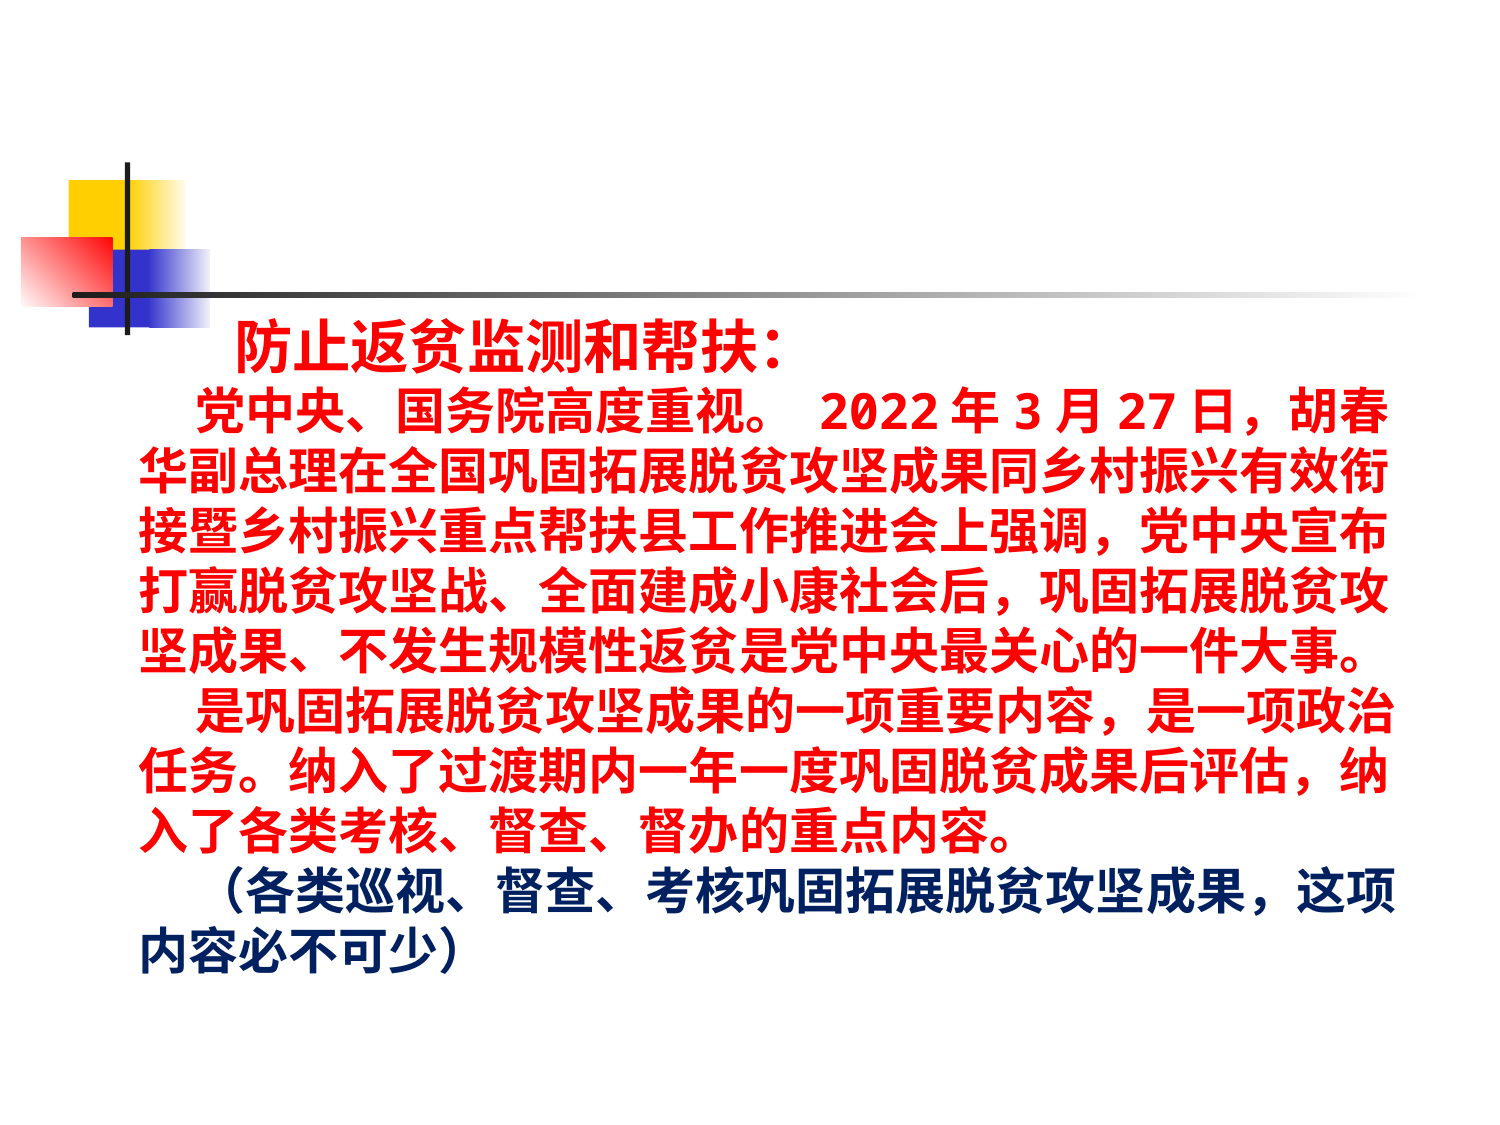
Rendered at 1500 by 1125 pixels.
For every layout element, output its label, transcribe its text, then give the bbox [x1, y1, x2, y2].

text_box 防止返贫监测和帮扶： 党中央、国务院高度重视。 2022年3月27日，胡春华副总理在全国巩固拓展脱贫攻坚成果同乡村振兴有效衔接暨乡村振兴重点帮扶县工作推进会上强调，党中央宣布打赢脱贫攻坚战、全面建成小康社会后，巩固拓展脱贫攻坚成果、不发生规模性返贫是党中央最关心的一件大事。 是巩固拓展脱贫攻坚成果的一项重要内容，是一项政治任务。纳入了过渡期内一年一度巩固脱贫成果后评估，纳入了各类考核、督查、督办的重点内容。 （各类巡视、督查、考核巩固拓展脱贫攻坚成果，这项内容必不可少） [123, 302, 1412, 988]
